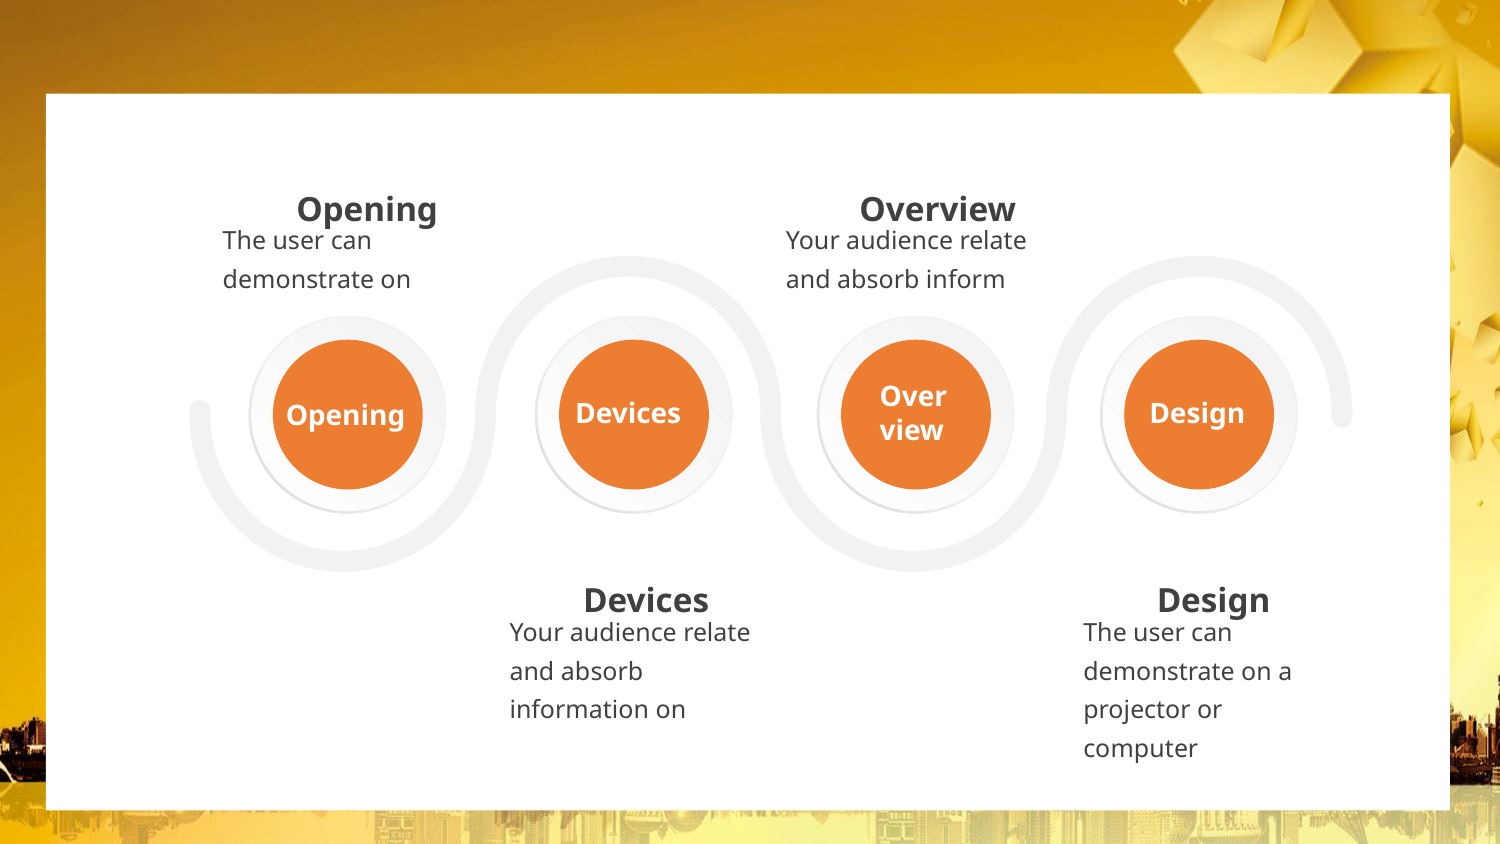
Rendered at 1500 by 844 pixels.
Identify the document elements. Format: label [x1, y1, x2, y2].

text_box [1068, 559, 1343, 733]
picture [0, 0, 1500, 844]
text_box [1100, 315, 1299, 514]
text_box [534, 315, 733, 514]
text_box [816, 315, 1015, 514]
text_box [199, 266, 1342, 562]
text_box [248, 315, 506, 514]
text_box [494, 559, 769, 733]
text_box [207, 167, 495, 303]
text_box [770, 167, 1045, 303]
